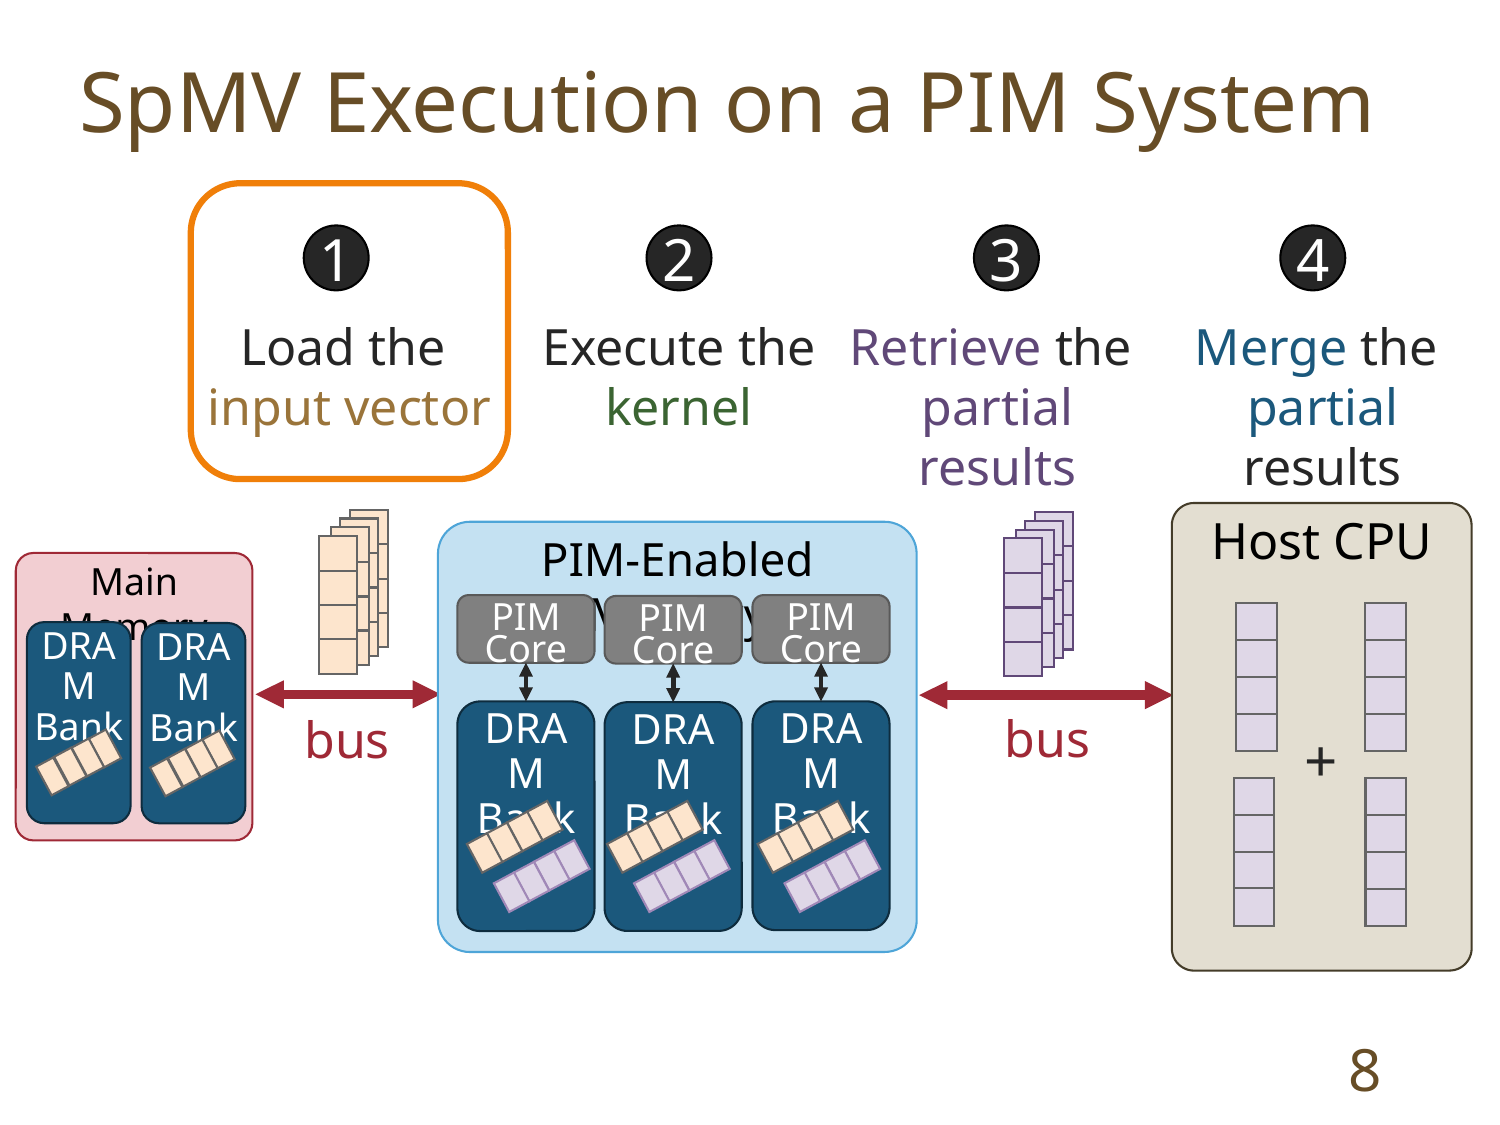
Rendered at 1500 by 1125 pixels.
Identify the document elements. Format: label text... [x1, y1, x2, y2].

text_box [318, 509, 389, 675]
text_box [495, 859, 588, 893]
text_box + [1289, 716, 1329, 802]
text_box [1331, 656, 1460, 698]
text_box PIM Core [456, 594, 596, 664]
text_box 4 [1279, 224, 1347, 292]
text_box Host CPU [1170, 503, 1473, 972]
text_box PIM-Enabled Memory [436, 520, 918, 954]
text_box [636, 859, 728, 893]
text_box PIM Core [603, 594, 743, 665]
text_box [609, 820, 701, 854]
text_box Retrieve the partial results [821, 308, 1147, 503]
text_box Merge the partial results [1147, 308, 1499, 503]
text_box SpMV Execution on a PIM System [64, 36, 1430, 175]
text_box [919, 695, 1174, 777]
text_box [1328, 831, 1460, 873]
slide_number 8 [1059, 1042, 1397, 1103]
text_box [786, 859, 878, 893]
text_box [759, 820, 851, 854]
text_box 3 [972, 224, 1040, 292]
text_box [15, 552, 253, 841]
text_box DRAM Bank [603, 701, 743, 932]
text_box 2 [645, 224, 713, 292]
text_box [255, 694, 441, 779]
text_box [189, 182, 509, 481]
text_box PIM Core [751, 594, 891, 664]
text_box DRAM Bank [751, 700, 891, 932]
text_box Execute the kernel [508, 308, 821, 443]
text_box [1003, 511, 1073, 677]
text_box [469, 820, 561, 854]
text_box DRAM Bank [456, 700, 596, 933]
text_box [1182, 656, 1331, 698]
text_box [1179, 831, 1328, 873]
